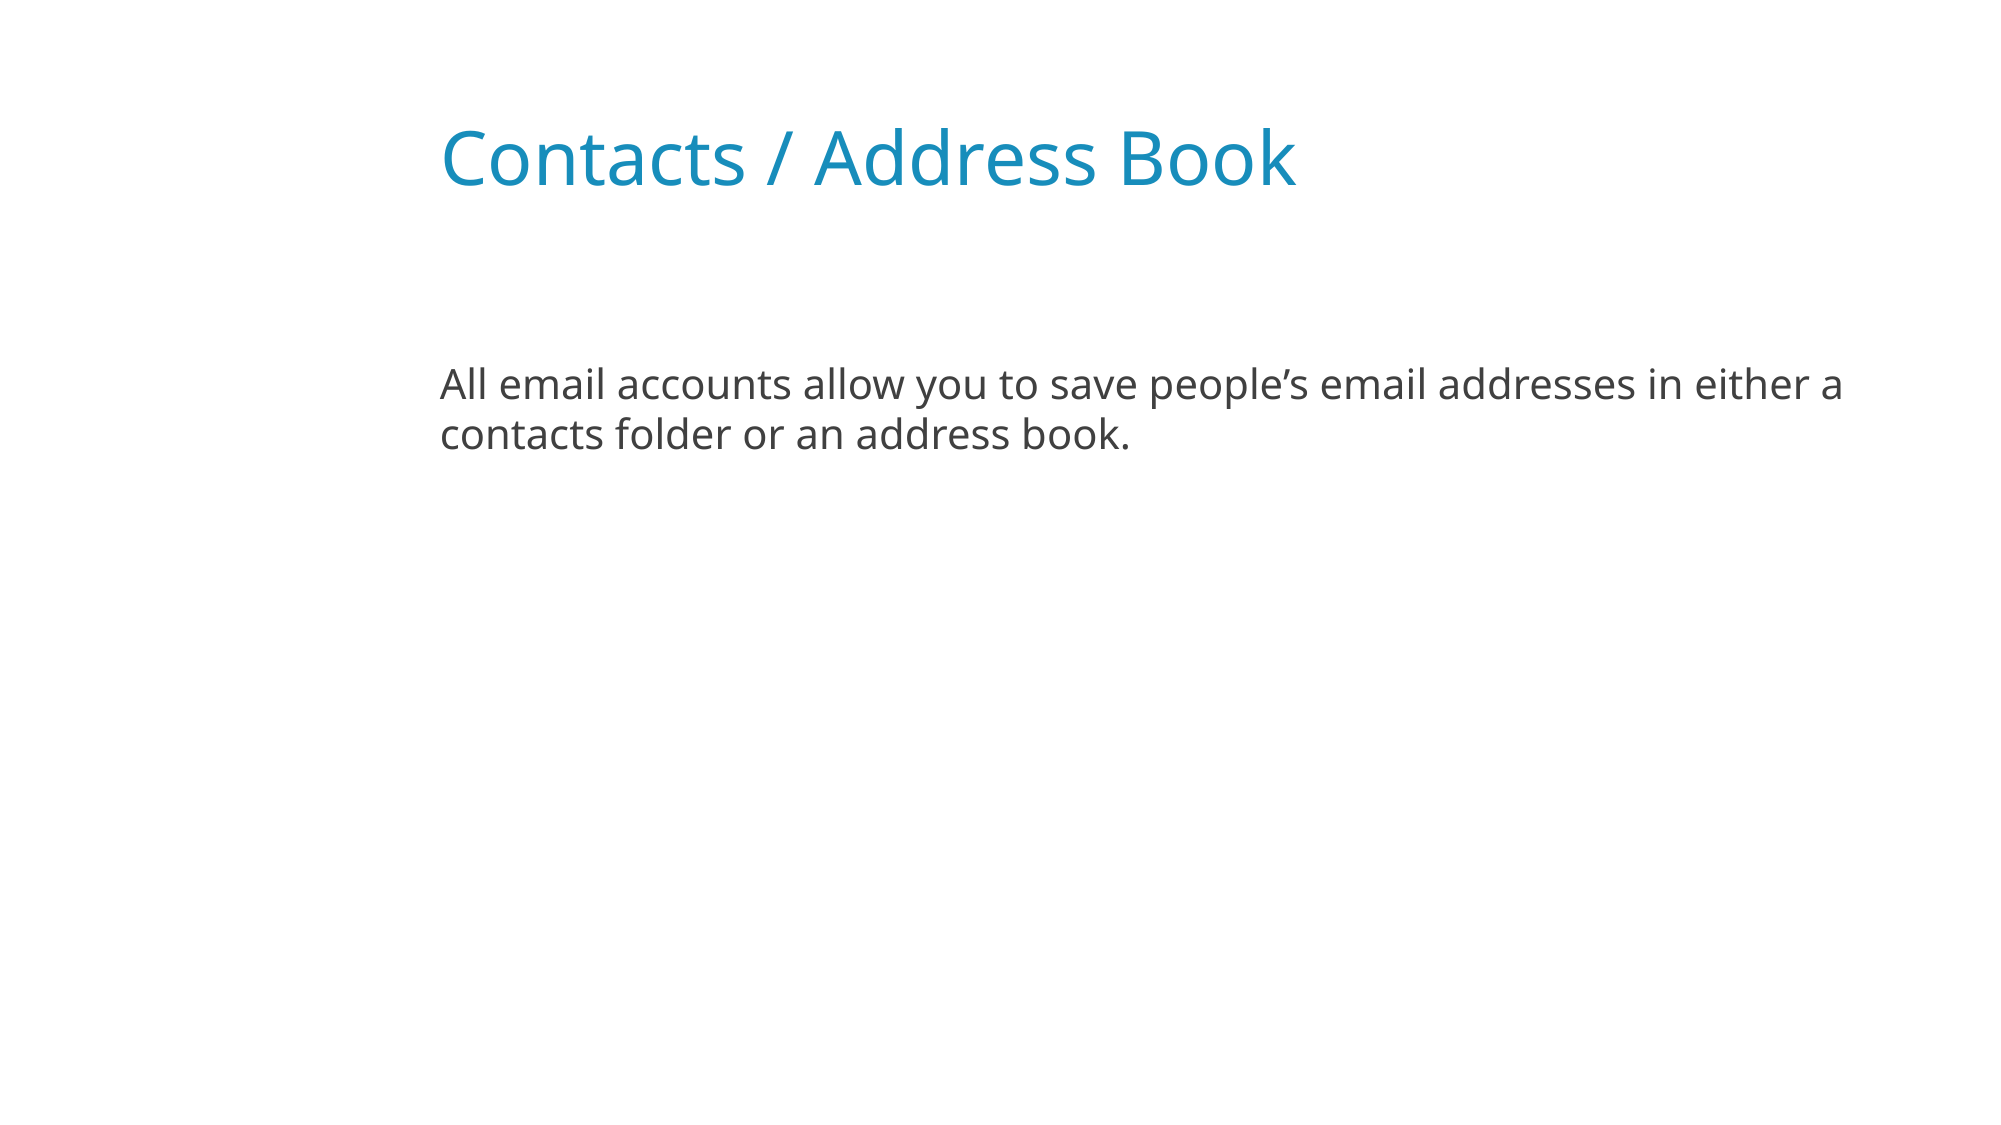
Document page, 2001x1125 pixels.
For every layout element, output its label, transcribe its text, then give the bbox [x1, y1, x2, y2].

title Contacts / Address Book [425, 102, 1888, 313]
list All email accounts allow you to save people’s email addresses in either a contacts folder or an address book. [424, 350, 1888, 1074]
